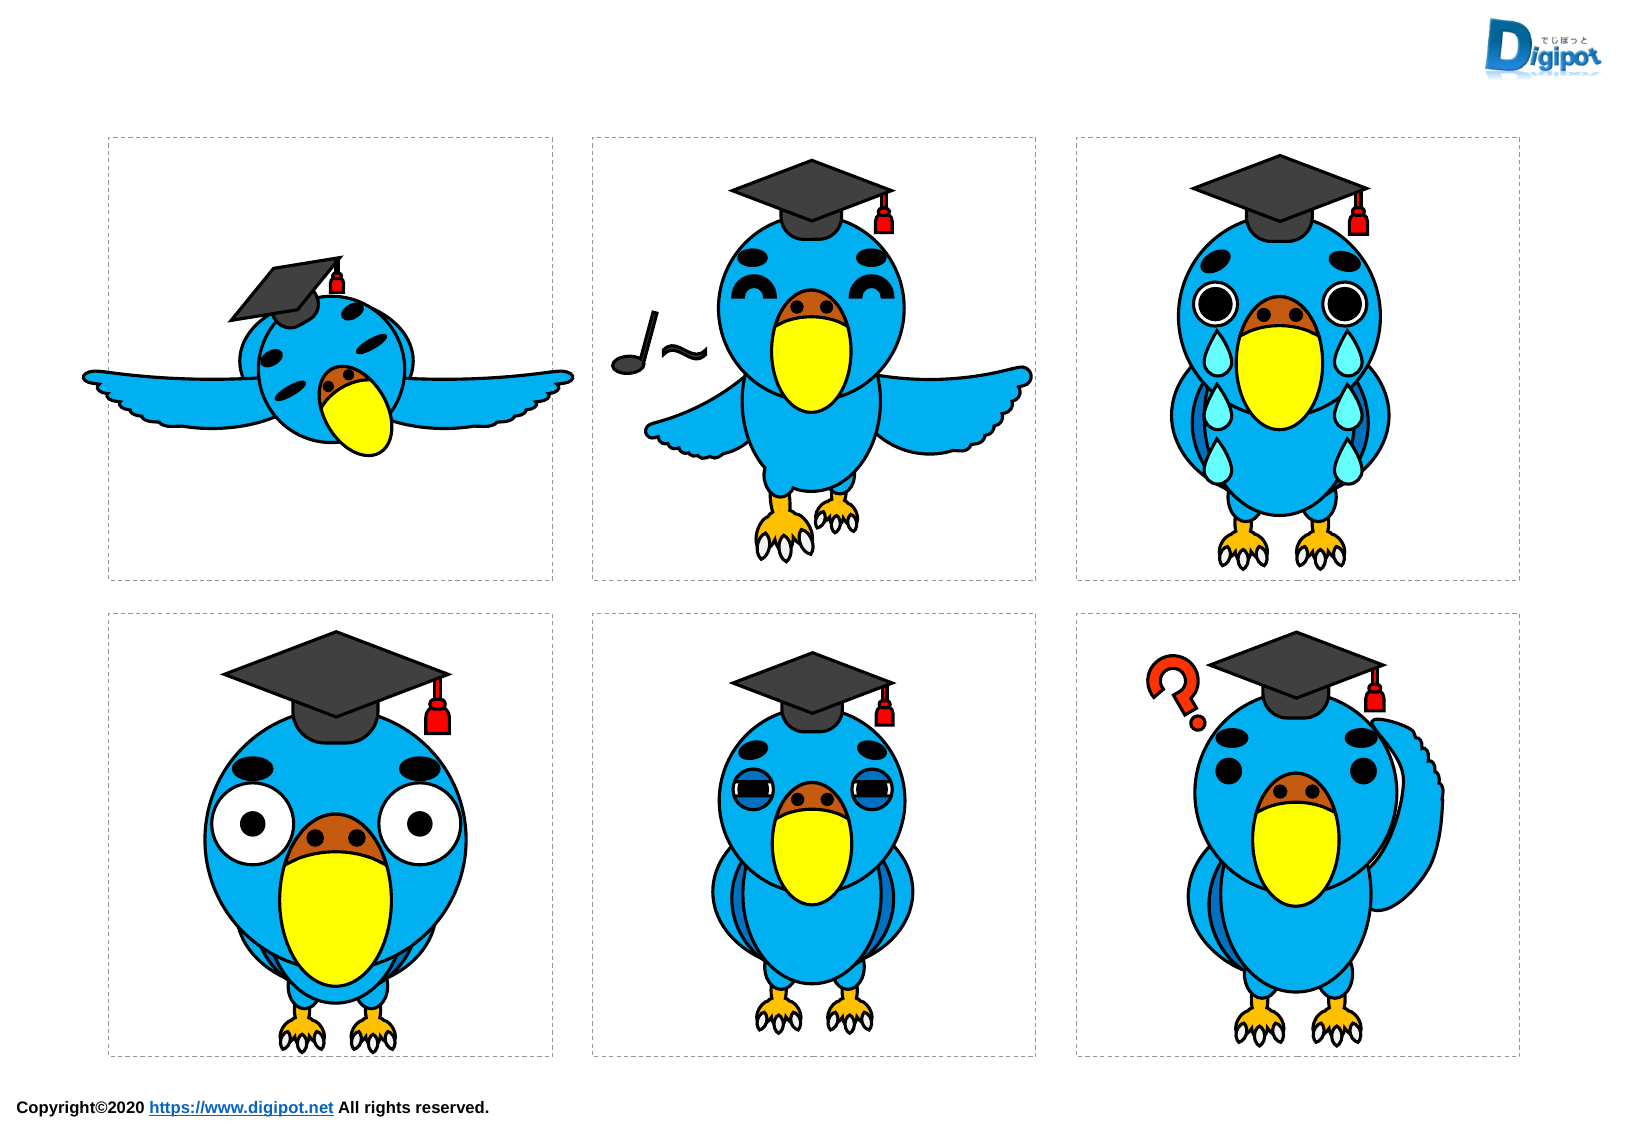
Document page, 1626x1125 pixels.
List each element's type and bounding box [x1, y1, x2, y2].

text_box [204, 631, 467, 1053]
picture [1485, 18, 1602, 82]
text_box [612, 160, 1032, 562]
text_box [83, 254, 573, 468]
text_box [712, 652, 913, 1034]
text_box [1155, 632, 1443, 1046]
text_box [1171, 155, 1390, 570]
